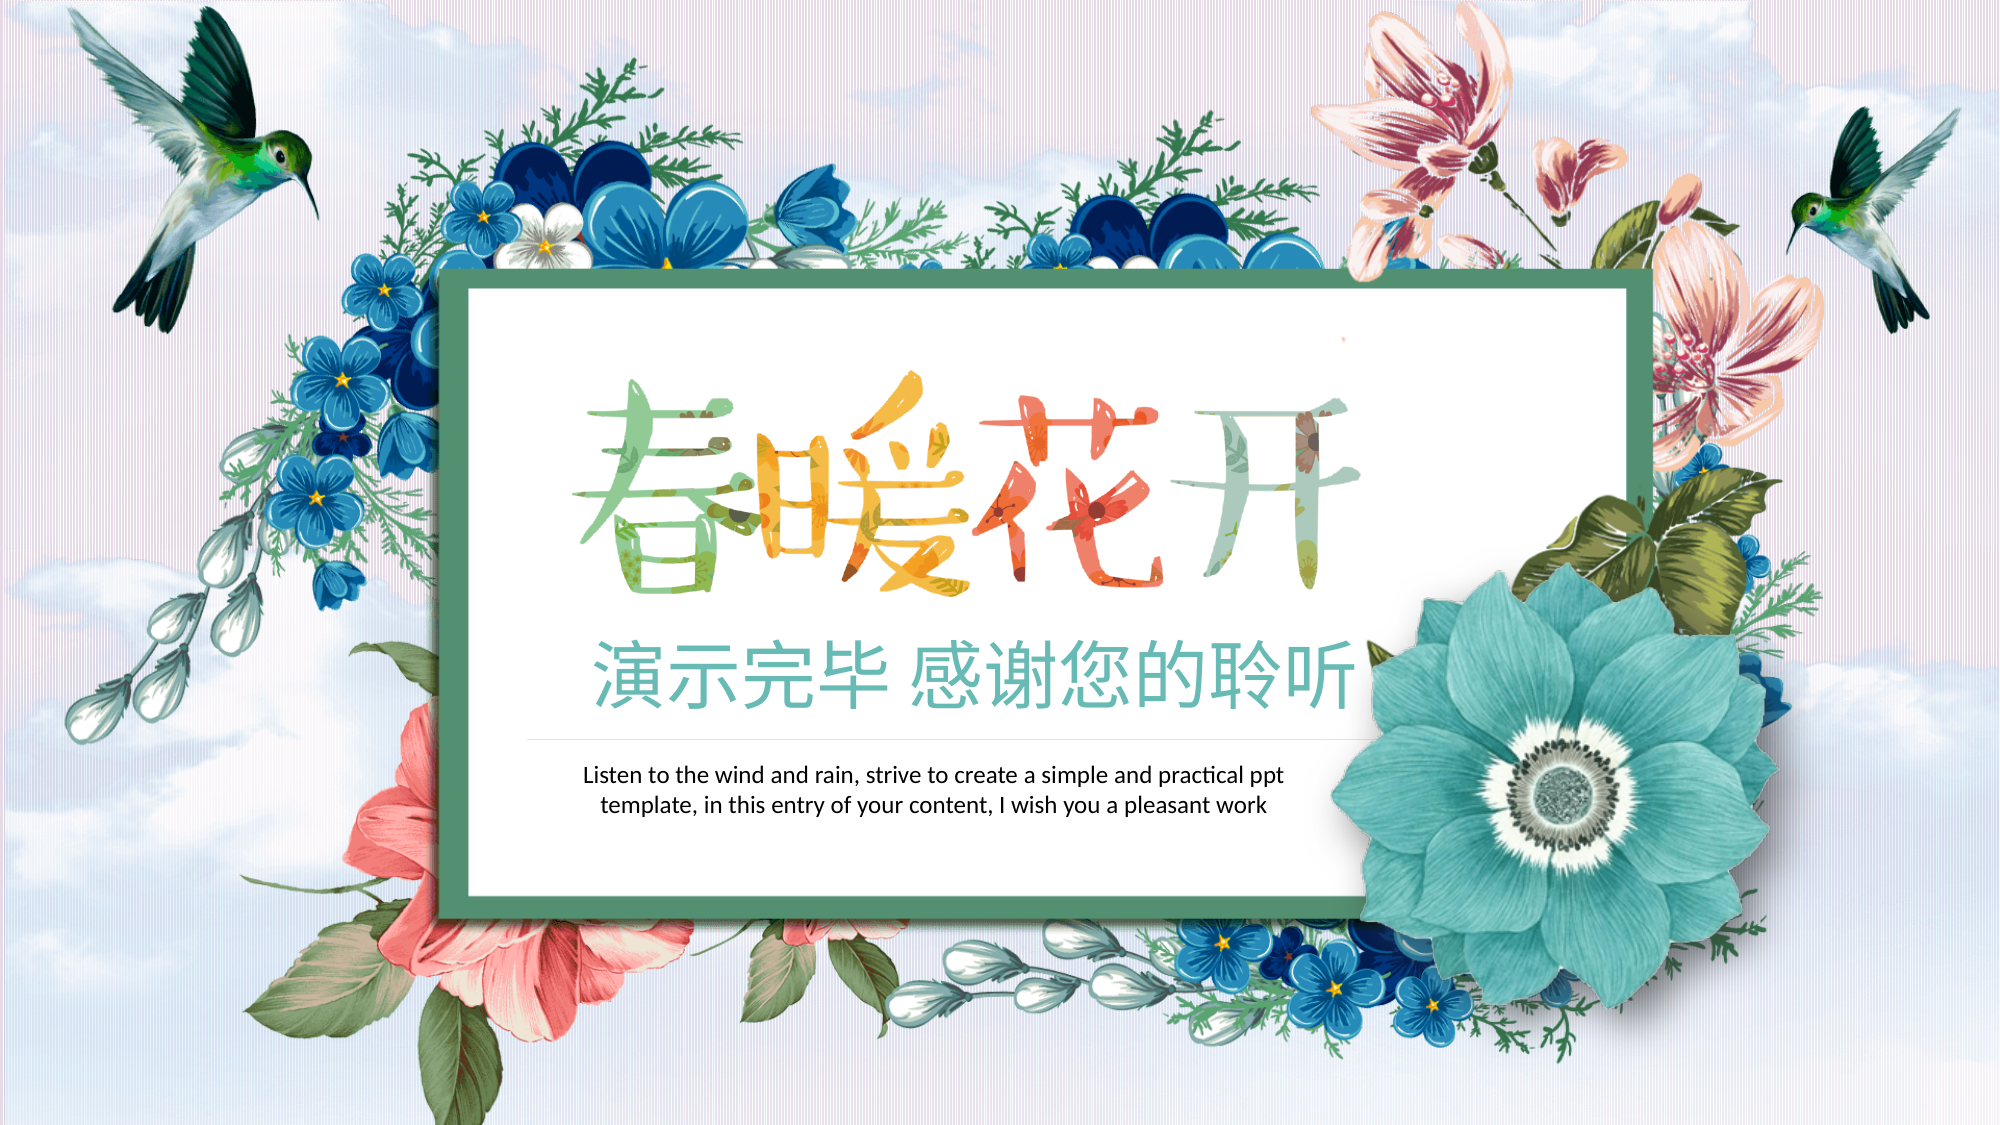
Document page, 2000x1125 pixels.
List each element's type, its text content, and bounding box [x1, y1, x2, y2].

text_box 演示完毕 感谢您的聆听 [576, 621, 1312, 727]
picture [0, 1, 2000, 1125]
text_box Listen to the wind and rain, strive to create a simple and practical ppt template, in this entry of your content, I wish you a pleasant work [527, 751, 1312, 827]
